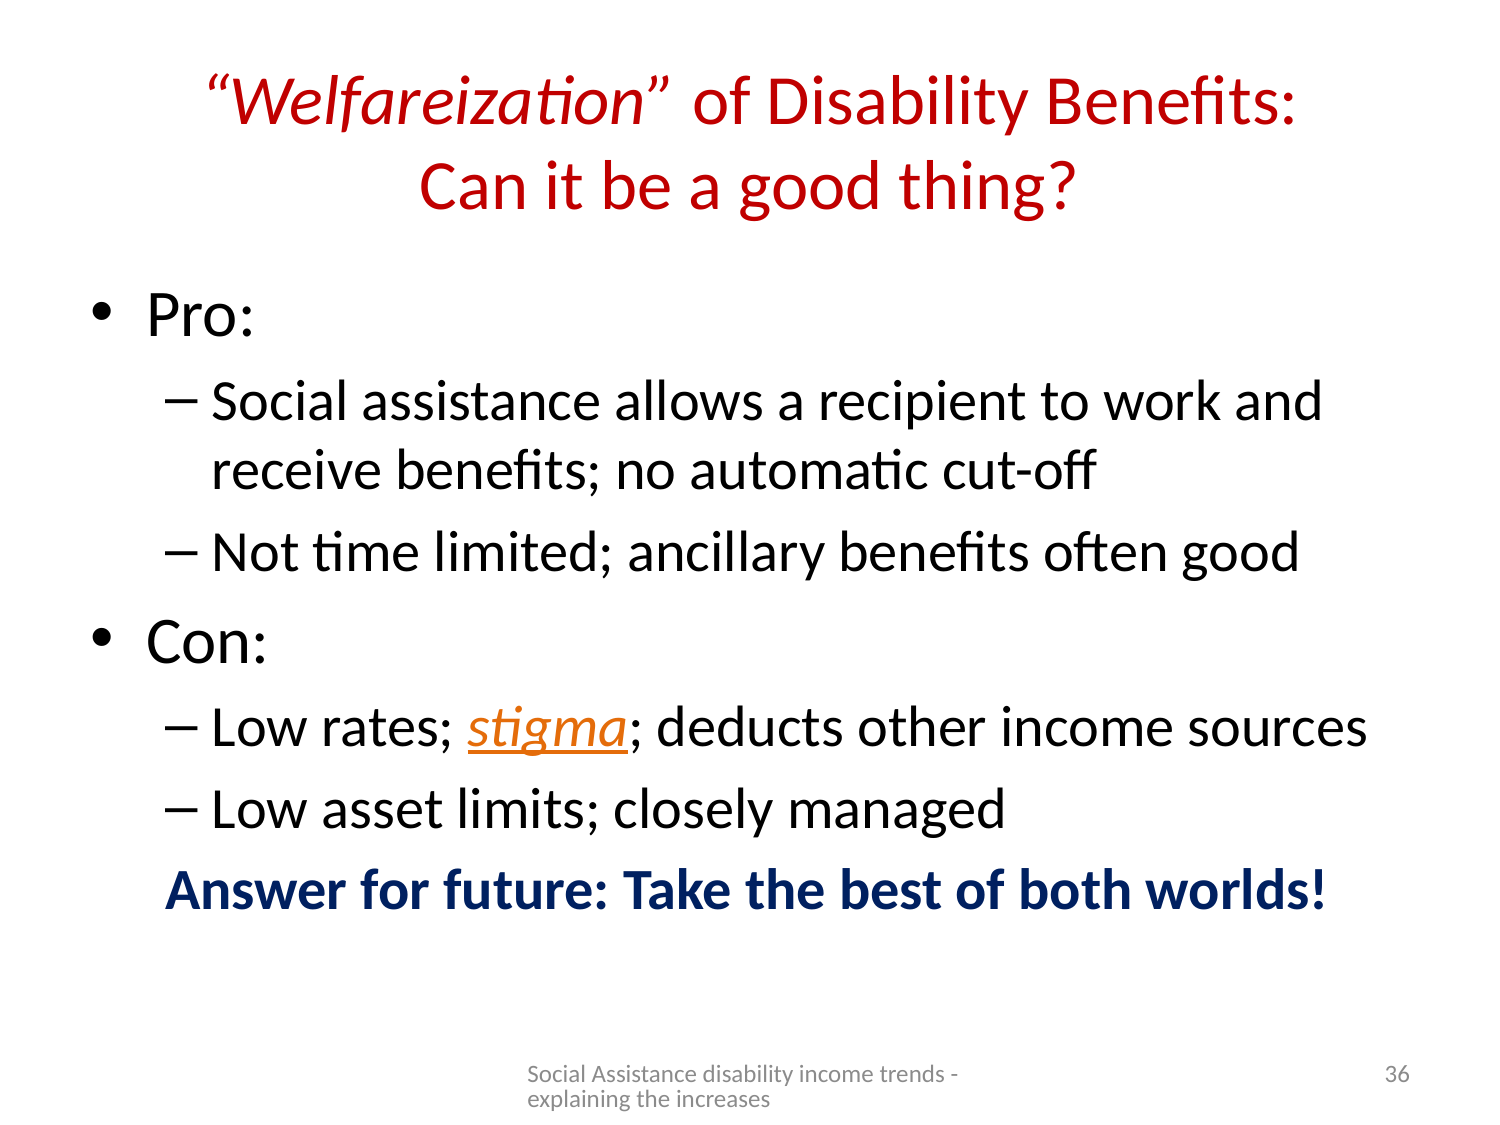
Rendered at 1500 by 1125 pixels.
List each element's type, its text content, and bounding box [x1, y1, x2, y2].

slide_number 36 [1074, 1042, 1425, 1103]
list Pro: Social assistance allows a recipient to work and receive benefits; no automatic cut-off Not time limited; ancillary benefits often good Con: Low rates; stigma; deducts other income sources Low asset limits; closely managed Answer for future: Take the best of both worlds! [75, 262, 1425, 1005]
title “Welfareization” of Disability Benefits: Can it be a good thing? [75, 45, 1425, 233]
footer Social Assistance disability income trends - explaining the increases [512, 1042, 988, 1103]
